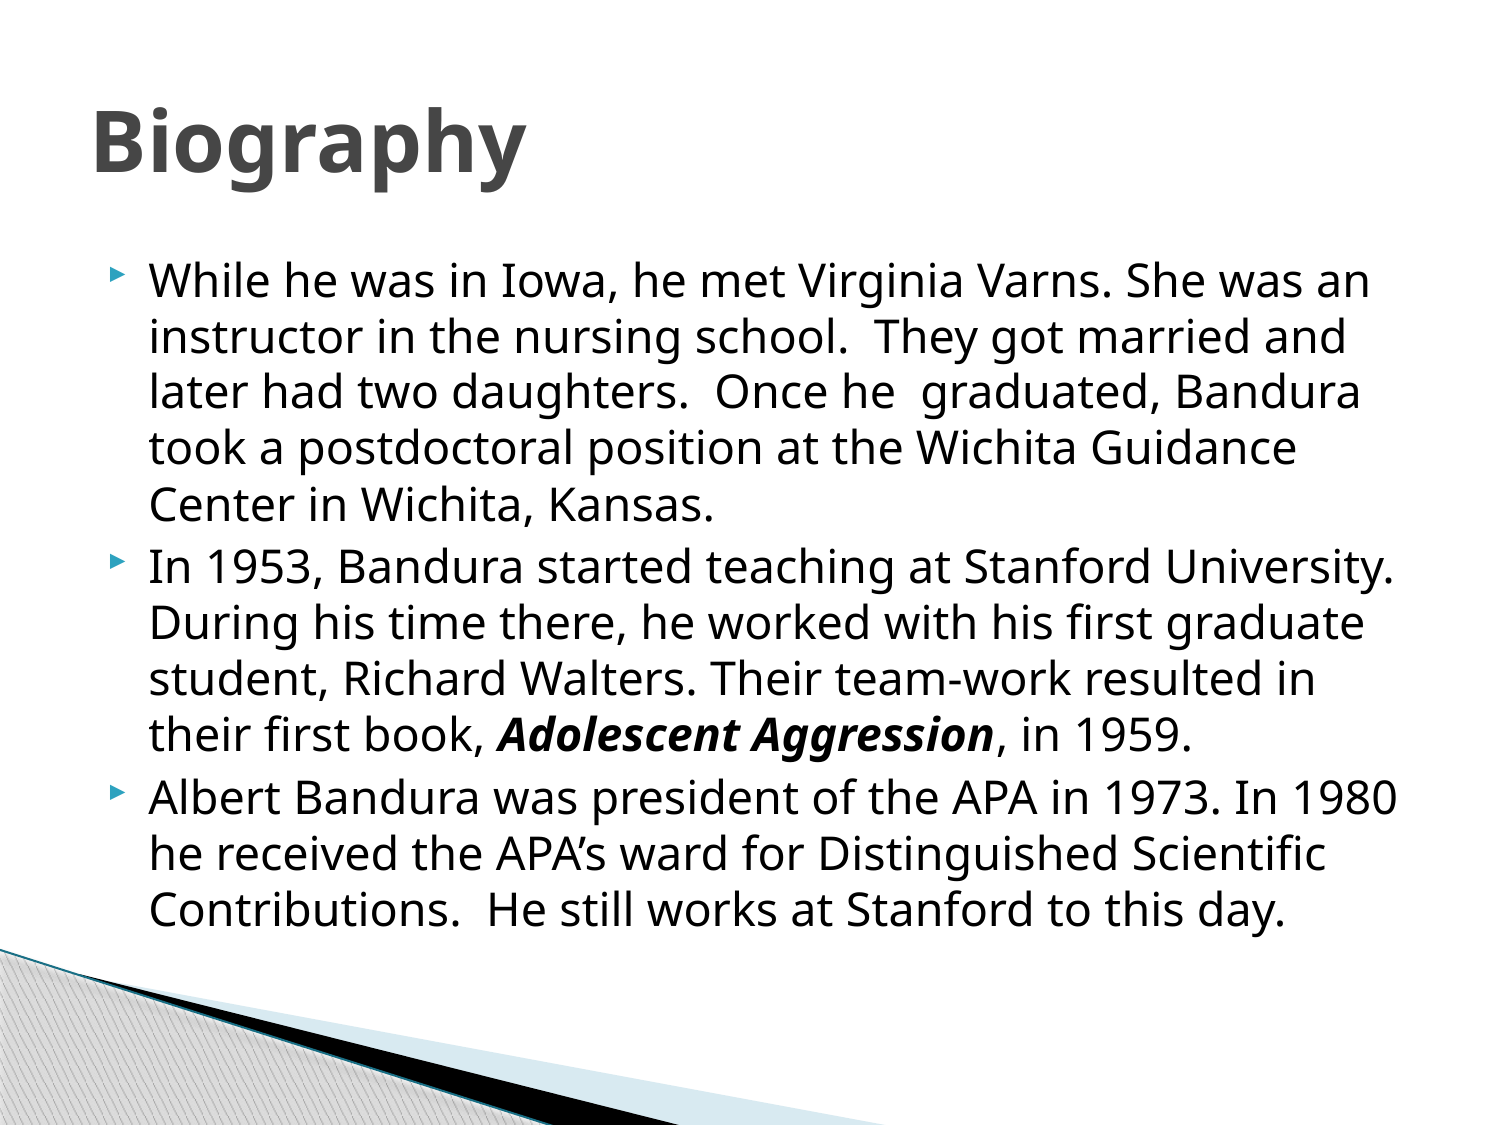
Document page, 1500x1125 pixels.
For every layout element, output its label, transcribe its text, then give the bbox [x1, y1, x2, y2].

title Biography [75, 45, 1425, 233]
list While he was in Iowa, he met Virginia Varns. She was an instructor in the nursing school. They got married and later had two daughters. Once he graduated, Bandura took a postdoctoral position at the Wichita Guidance Center in Wichita, Kansas. In 1953, Bandura started teaching at Stanford University. During his time there, he worked with his first graduate student, Richard Walters. Their team-work resulted in their first book, Adolescent Aggression, in 1959. Albert Bandura was president of the APA in 1973. In 1980 he received the APA’s ward for Distinguished Scientific Contributions. He still works at Stanford to this day. [75, 243, 1425, 986]
